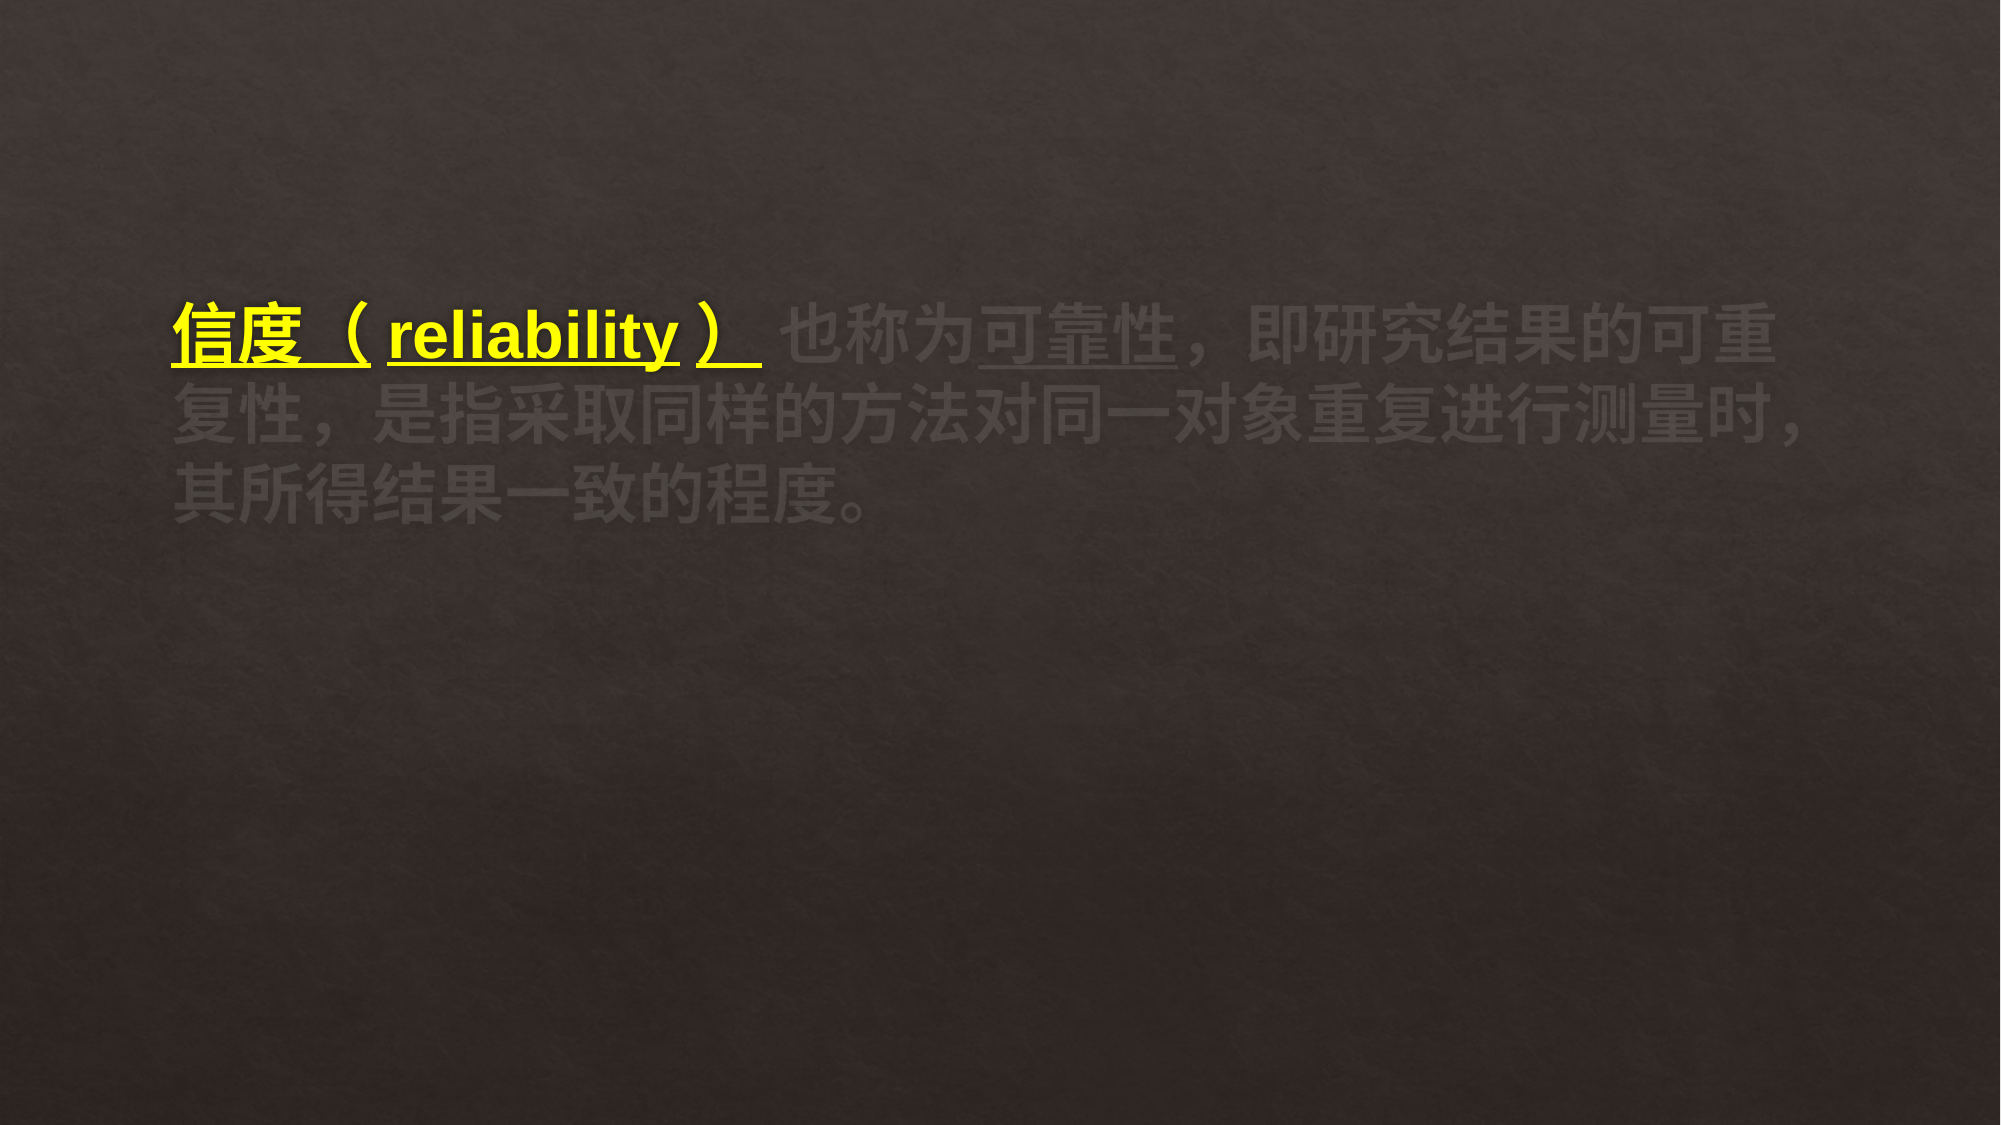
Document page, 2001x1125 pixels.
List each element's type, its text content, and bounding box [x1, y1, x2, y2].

list 信度（reliability） 也称为可靠性，即研究结果的可重复性，是指采取同样的方法对同一对象重复进行测量时，其所得结果一致的程度。 [149, 284, 1849, 950]
